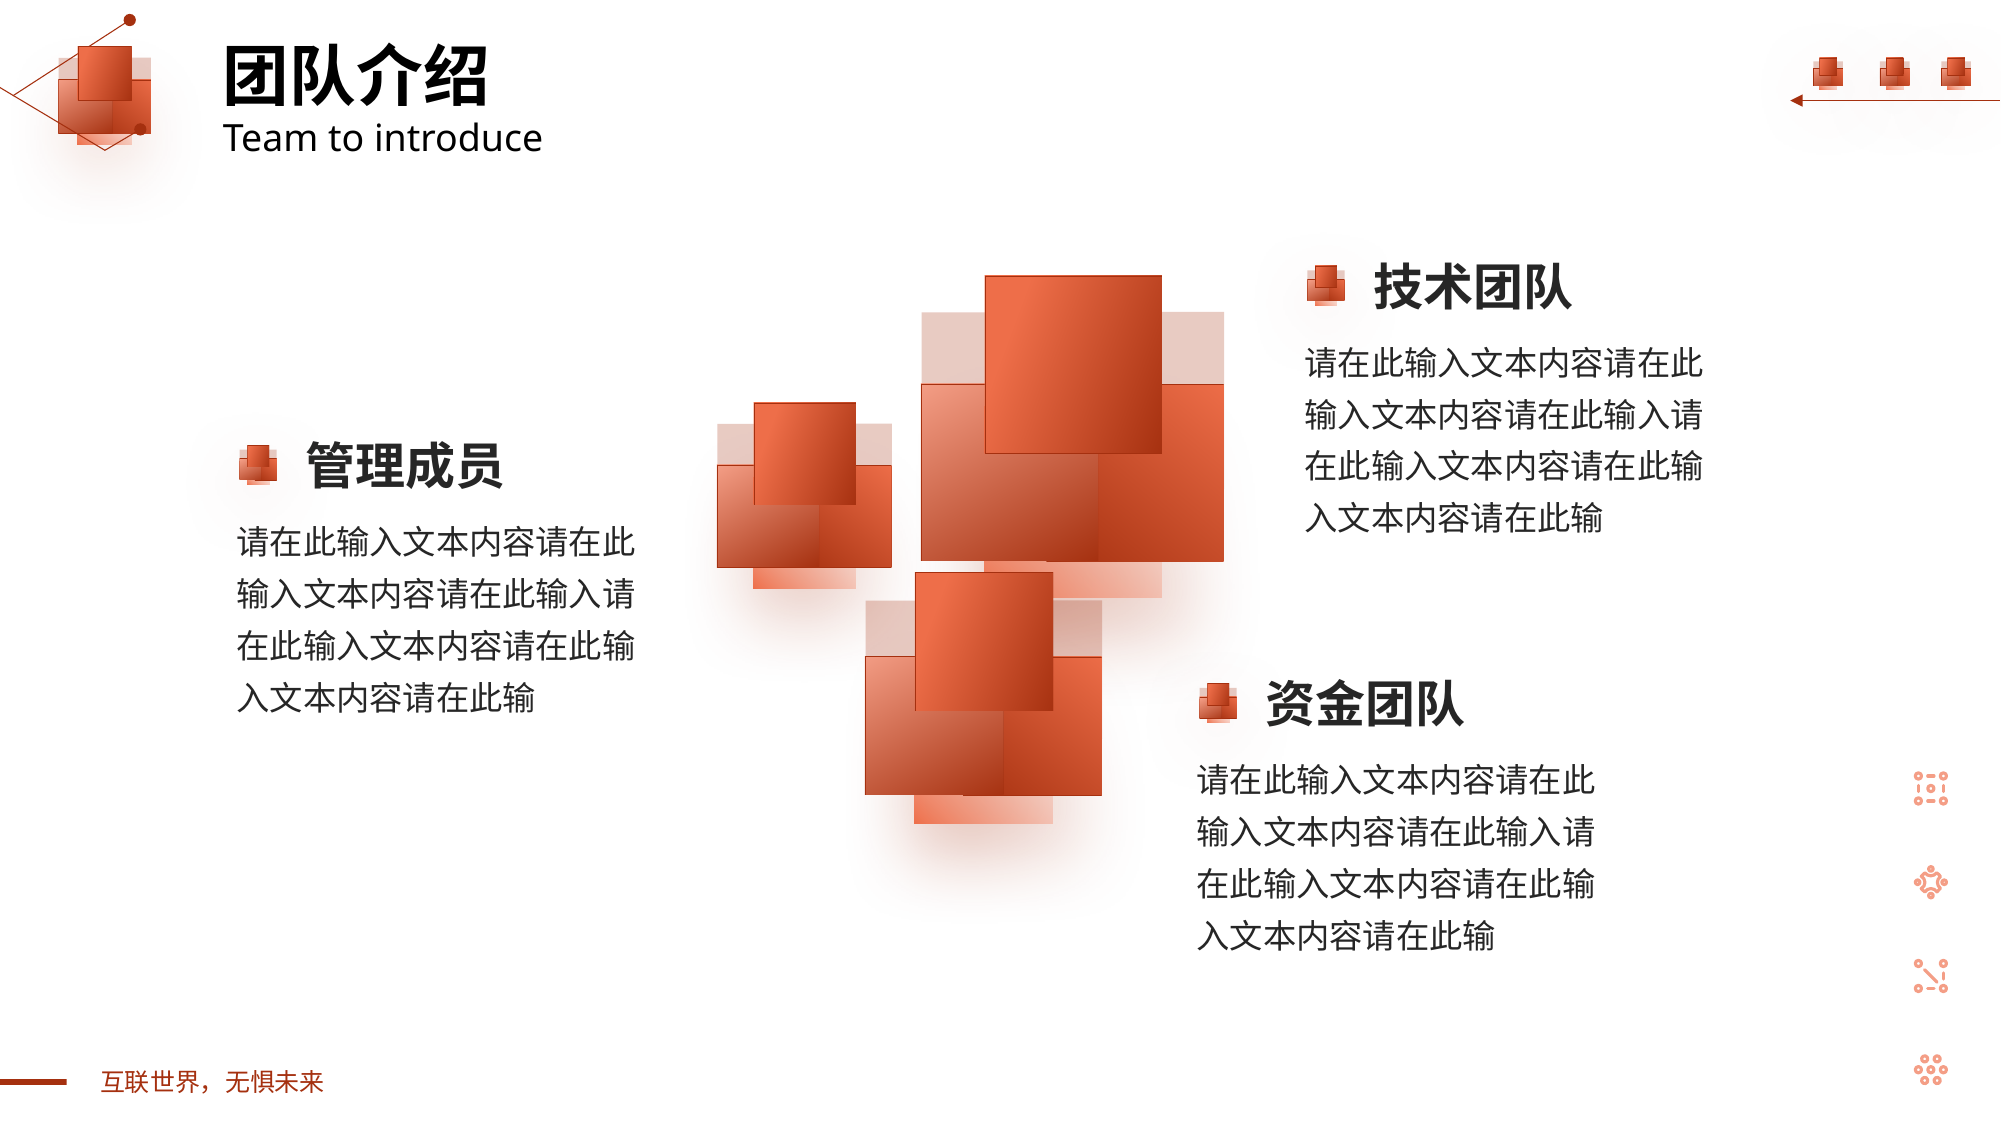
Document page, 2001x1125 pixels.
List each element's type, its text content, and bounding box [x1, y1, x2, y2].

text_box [920, 275, 1225, 599]
list 团队介绍 [207, 35, 967, 124]
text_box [716, 402, 892, 589]
list Team to introduce [207, 111, 858, 168]
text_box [1289, 251, 1734, 543]
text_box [1182, 669, 1626, 961]
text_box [864, 572, 1103, 825]
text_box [222, 430, 657, 723]
